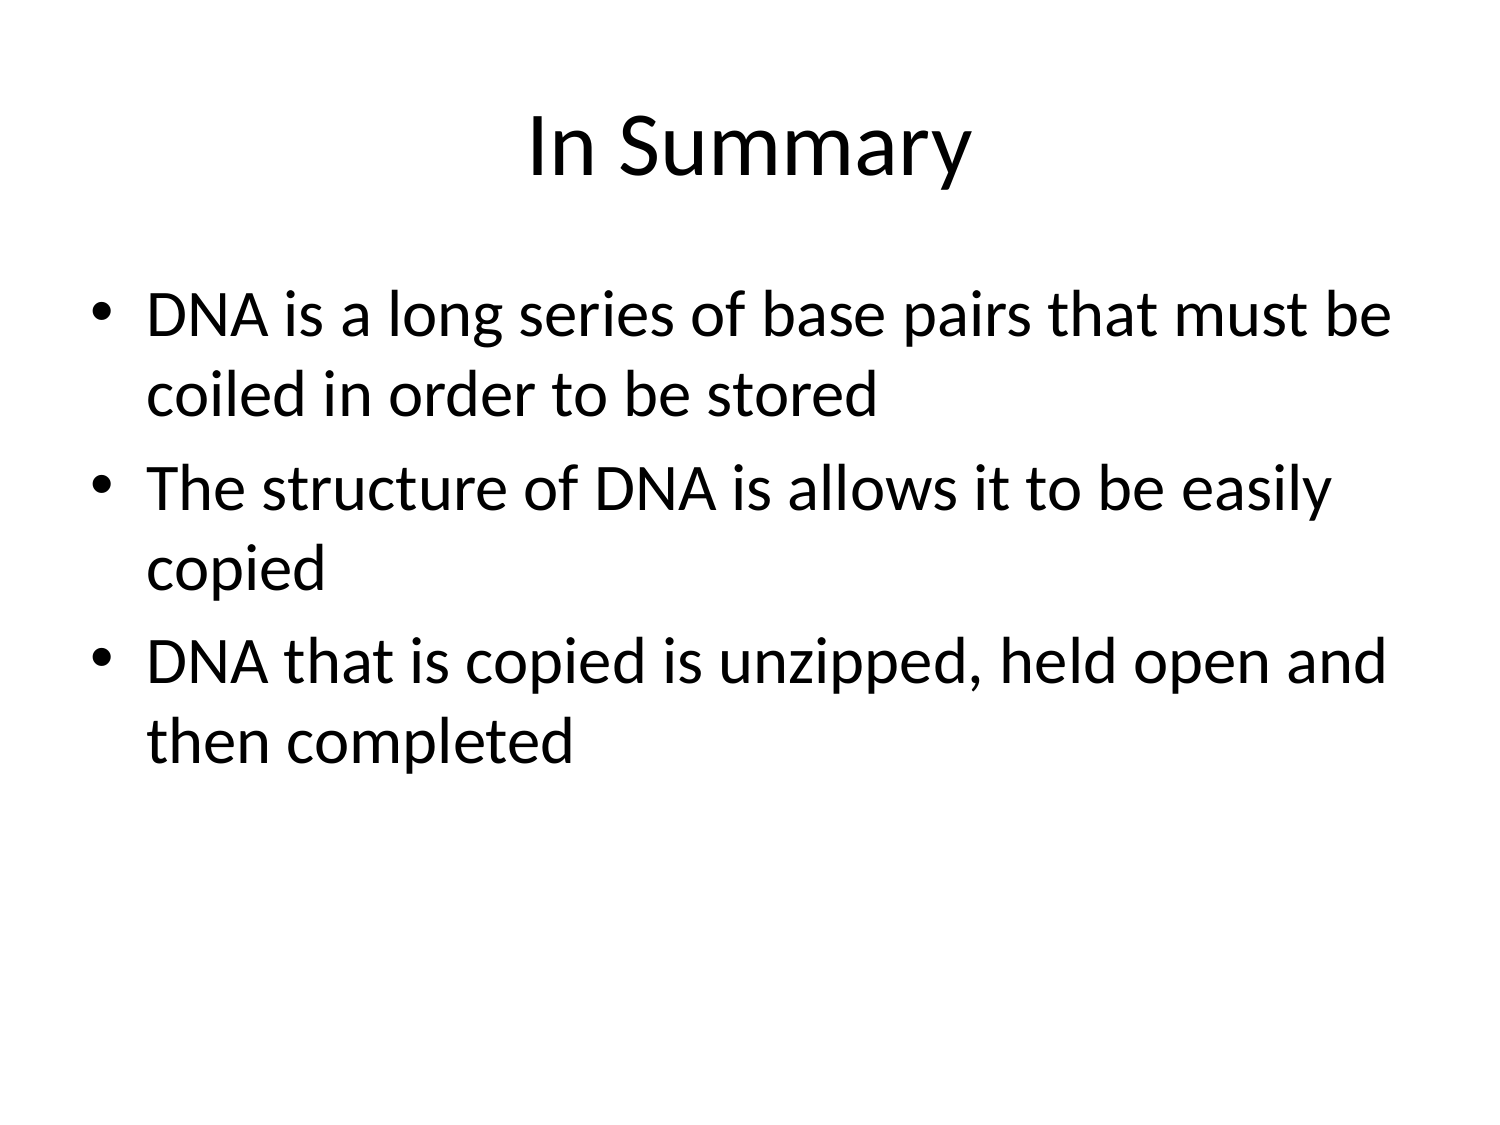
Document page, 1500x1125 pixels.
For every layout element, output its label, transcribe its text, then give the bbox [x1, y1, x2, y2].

title In Summary [74, 44, 1426, 233]
list DNA is a long series of base pairs that must be coiled in order to be stored The structure of DNA is allows it to be easily copied DNA that is copied is unzipped, held open and then completed [74, 262, 1426, 1006]
